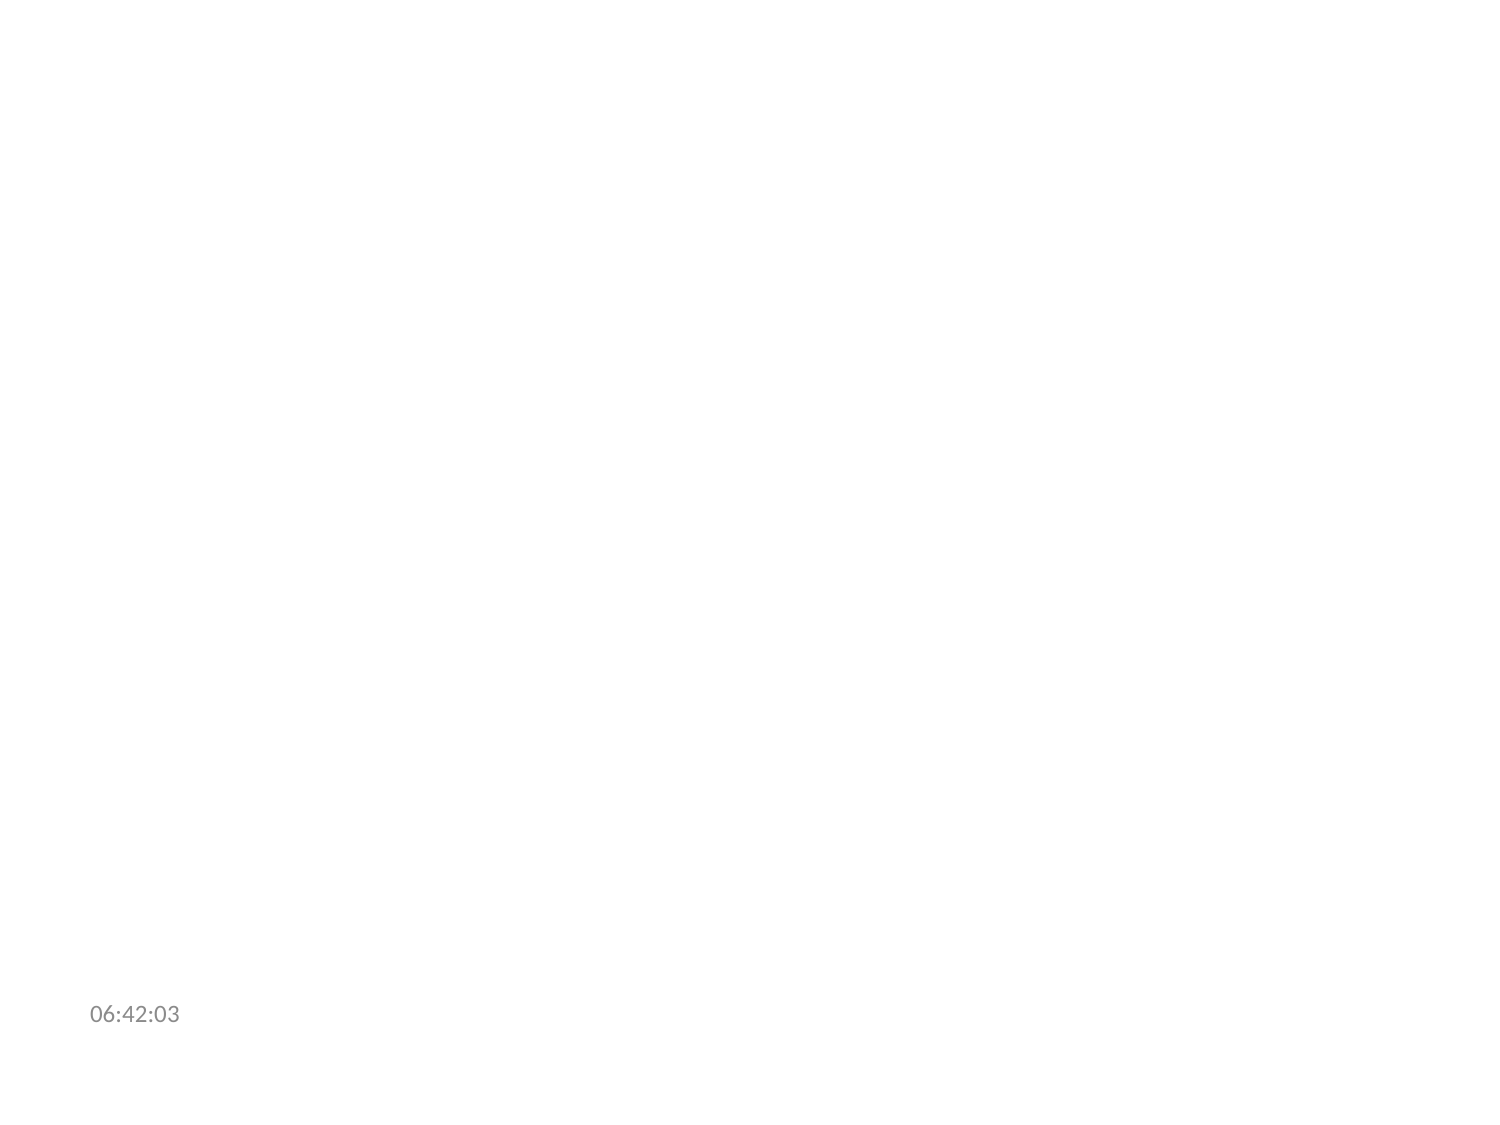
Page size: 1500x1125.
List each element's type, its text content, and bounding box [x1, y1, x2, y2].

text_box 15:35:09 [75, 982, 425, 1043]
